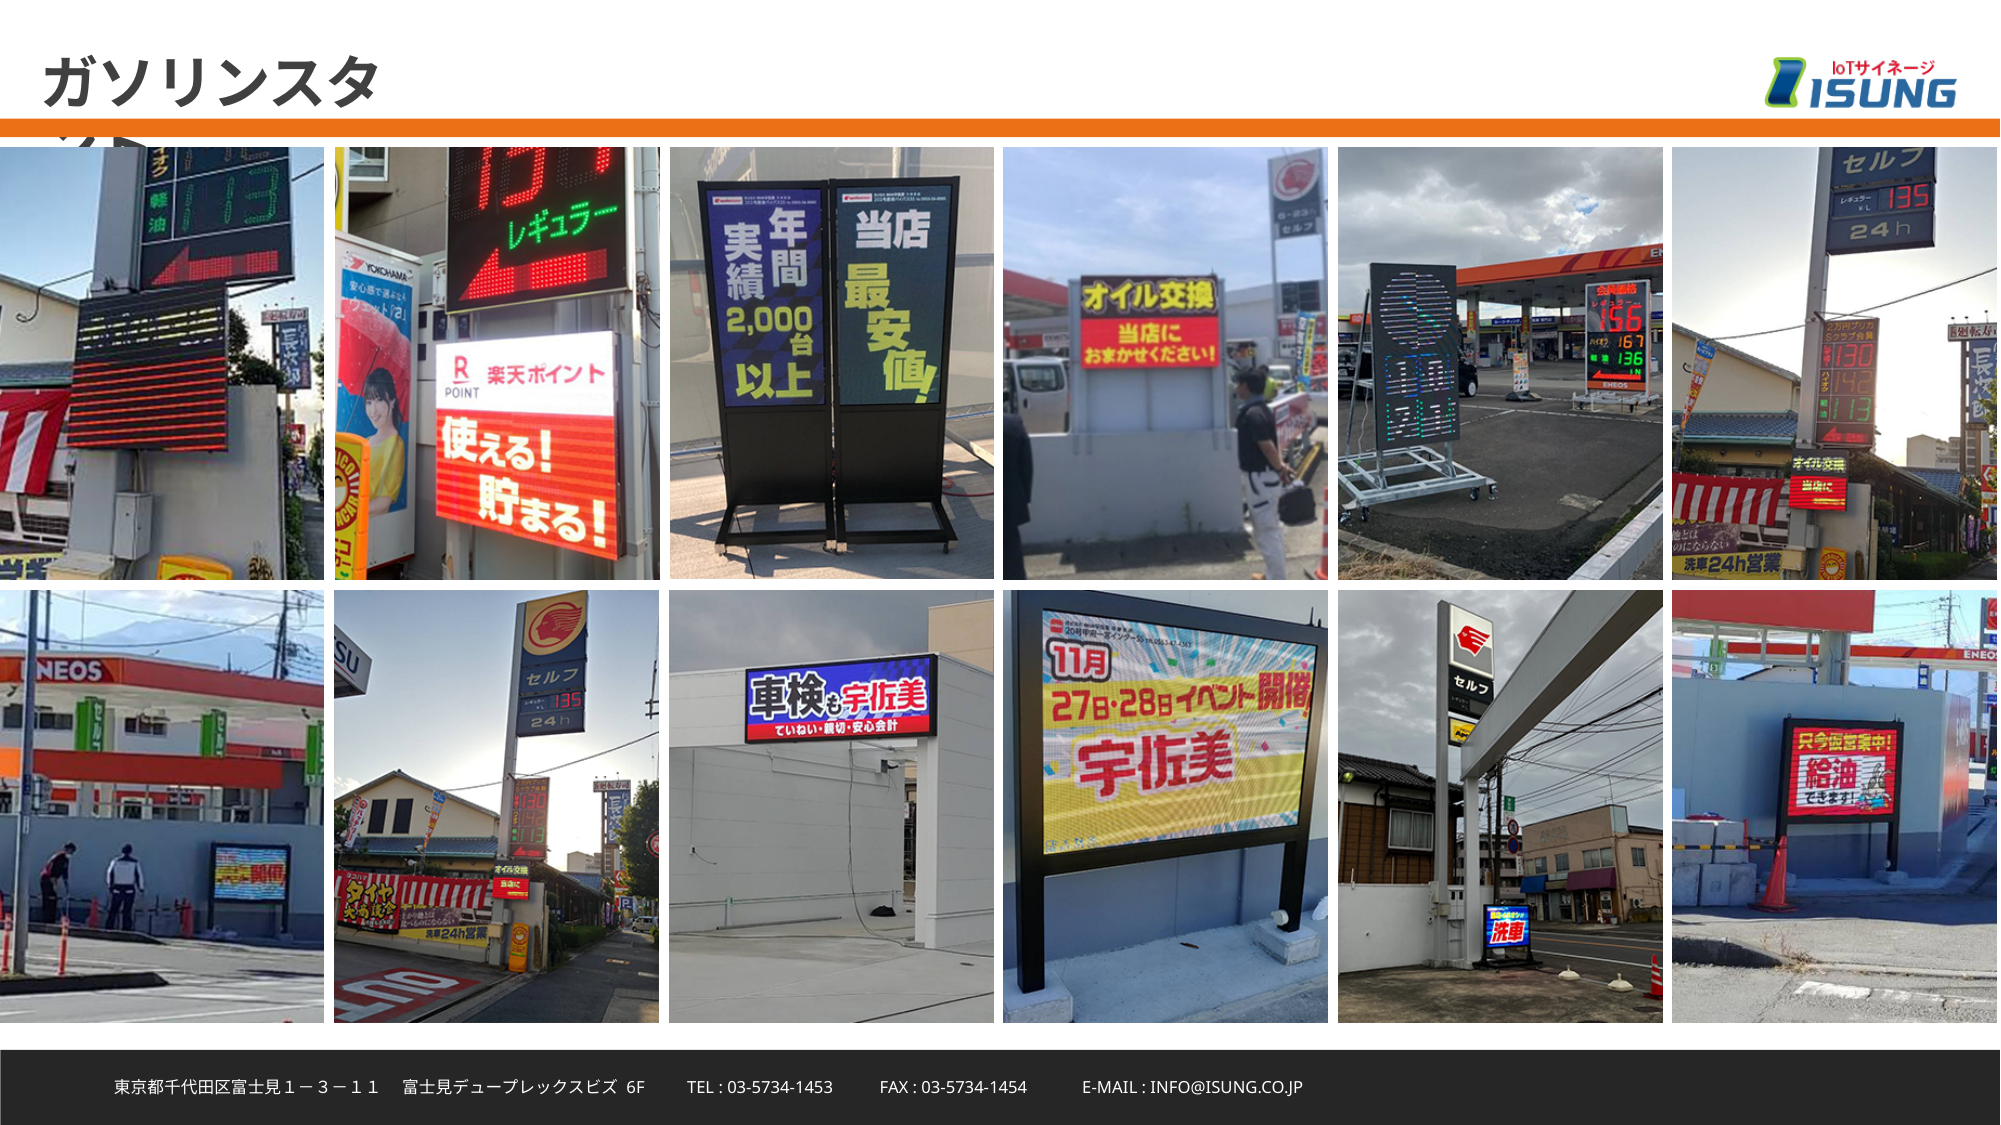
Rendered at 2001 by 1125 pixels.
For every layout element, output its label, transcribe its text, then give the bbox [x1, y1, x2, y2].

picture [1764, 56, 1957, 109]
picture [1672, 590, 1998, 1024]
picture [1002, 590, 1329, 1024]
picture [1337, 590, 1663, 1024]
picture [335, 147, 661, 581]
picture [333, 590, 659, 1024]
picture [1003, 147, 1329, 581]
picture [0, 590, 325, 1024]
picture [668, 590, 994, 1024]
picture [1337, 147, 1663, 581]
picture [1672, 147, 1998, 581]
text_box [0, 117, 2000, 138]
picture [0, 147, 325, 581]
picture [669, 147, 994, 579]
text_box 東京都千代田区富士見１－３－１１ 富士見デュープレックスビズ 6F TEL : 03-5734-1453 FAX : 03-5734-1454 E-Mail : info@isung.co.jp [25, 1067, 1320, 1110]
text_box ガソリンスタンド [25, 46, 445, 117]
